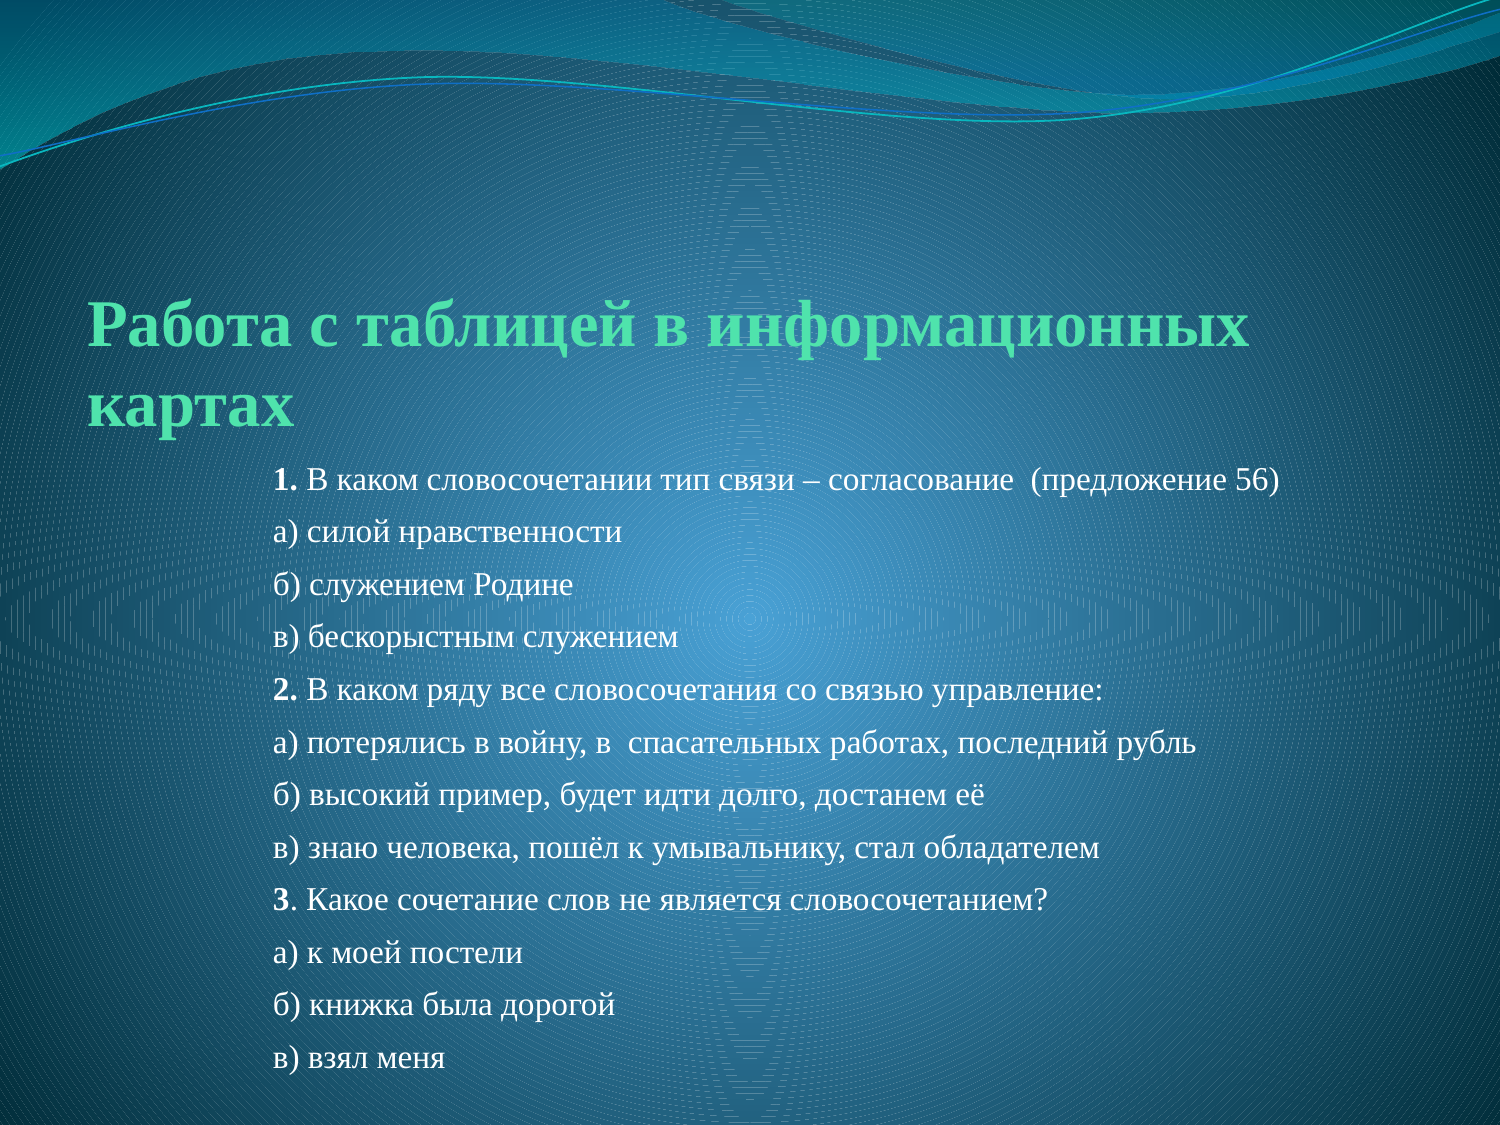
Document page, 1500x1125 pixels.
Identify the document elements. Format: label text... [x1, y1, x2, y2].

list 1. В каком словосочетании тип связи – согласование (предложение 56) а) силой нравственности б) служением Родине в) бескорыстным служением 2. В каком ряду все словосочетания со связью управление: а) потерялись в войну, в спасательных работах, последний рубль б) высокий пример, будет идти долго, достанем её в) знаю человека, пошёл к умывальнику, стал обладателем 3. Какое сочетание слов не является словосочетанием? а) к моей постели б) книжка была дорогой в) взял меня [86, 443, 1362, 692]
title Работа с таблицей в информационных картах [86, 216, 1362, 440]
